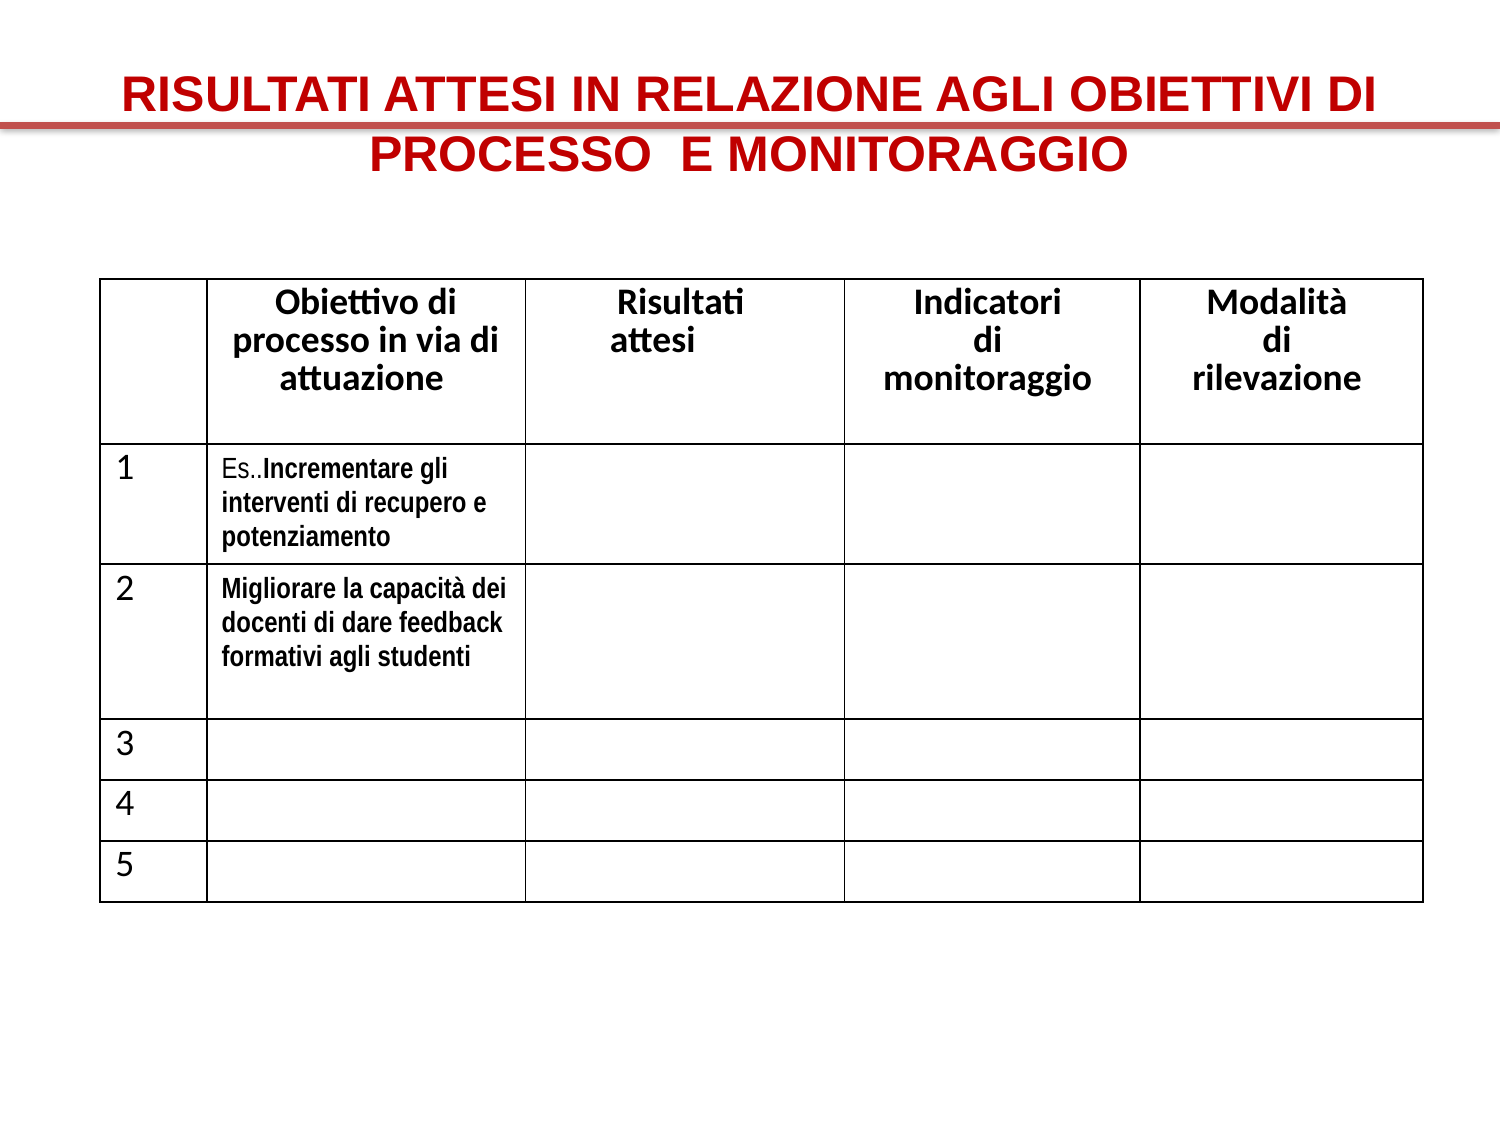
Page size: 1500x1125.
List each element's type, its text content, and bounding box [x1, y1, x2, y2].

table_cell [845, 781, 1139, 840]
table_cell [845, 565, 1139, 718]
table_cell 4 [101, 781, 206, 840]
text_box RISULTATI ATTESI IN RELAZIONE AGLI OBIETTIVI DI PROCESSO E MONITORAGGIO [29, 54, 1471, 124]
table_cell [1141, 565, 1422, 718]
table_cell Es..Incrementare gli interventi di recupero e potenziamento [208, 445, 525, 563]
table_cell [526, 720, 844, 779]
table_cell 3 [101, 720, 206, 779]
table_header Modalità di rilevazione [1141, 280, 1422, 443]
table_cell [208, 720, 525, 779]
table_cell 5 [101, 842, 206, 901]
table_cell [526, 781, 844, 840]
table_cell [208, 781, 525, 840]
table_cell [845, 445, 1139, 563]
table_cell [1141, 445, 1422, 563]
text_box RISULTATI ATTESI IN RELAZIONE AGLI OBIETTIVI DI PROCESSO E MONITORAGGIO [29, 134, 1471, 190]
table_cell Migliorare la capacità dei docenti di dare feedback formativi agli studenti [208, 565, 525, 718]
table_cell [1141, 781, 1422, 840]
table_cell [845, 842, 1139, 901]
table_cell [526, 565, 844, 718]
table_cell [845, 720, 1139, 779]
table_cell 2 [101, 565, 206, 718]
table_header Obiettivo di processo in via di attuazione [208, 280, 525, 443]
table_cell 1 [101, 445, 206, 563]
table_cell [526, 445, 844, 563]
table_cell [208, 842, 525, 901]
table_cell [1141, 842, 1422, 901]
table_header Indicatori di monitoraggio [845, 280, 1139, 443]
table_cell [526, 842, 844, 901]
table_header [101, 280, 206, 443]
table_cell [1141, 720, 1422, 779]
table_header Risultati attesi [526, 280, 844, 443]
